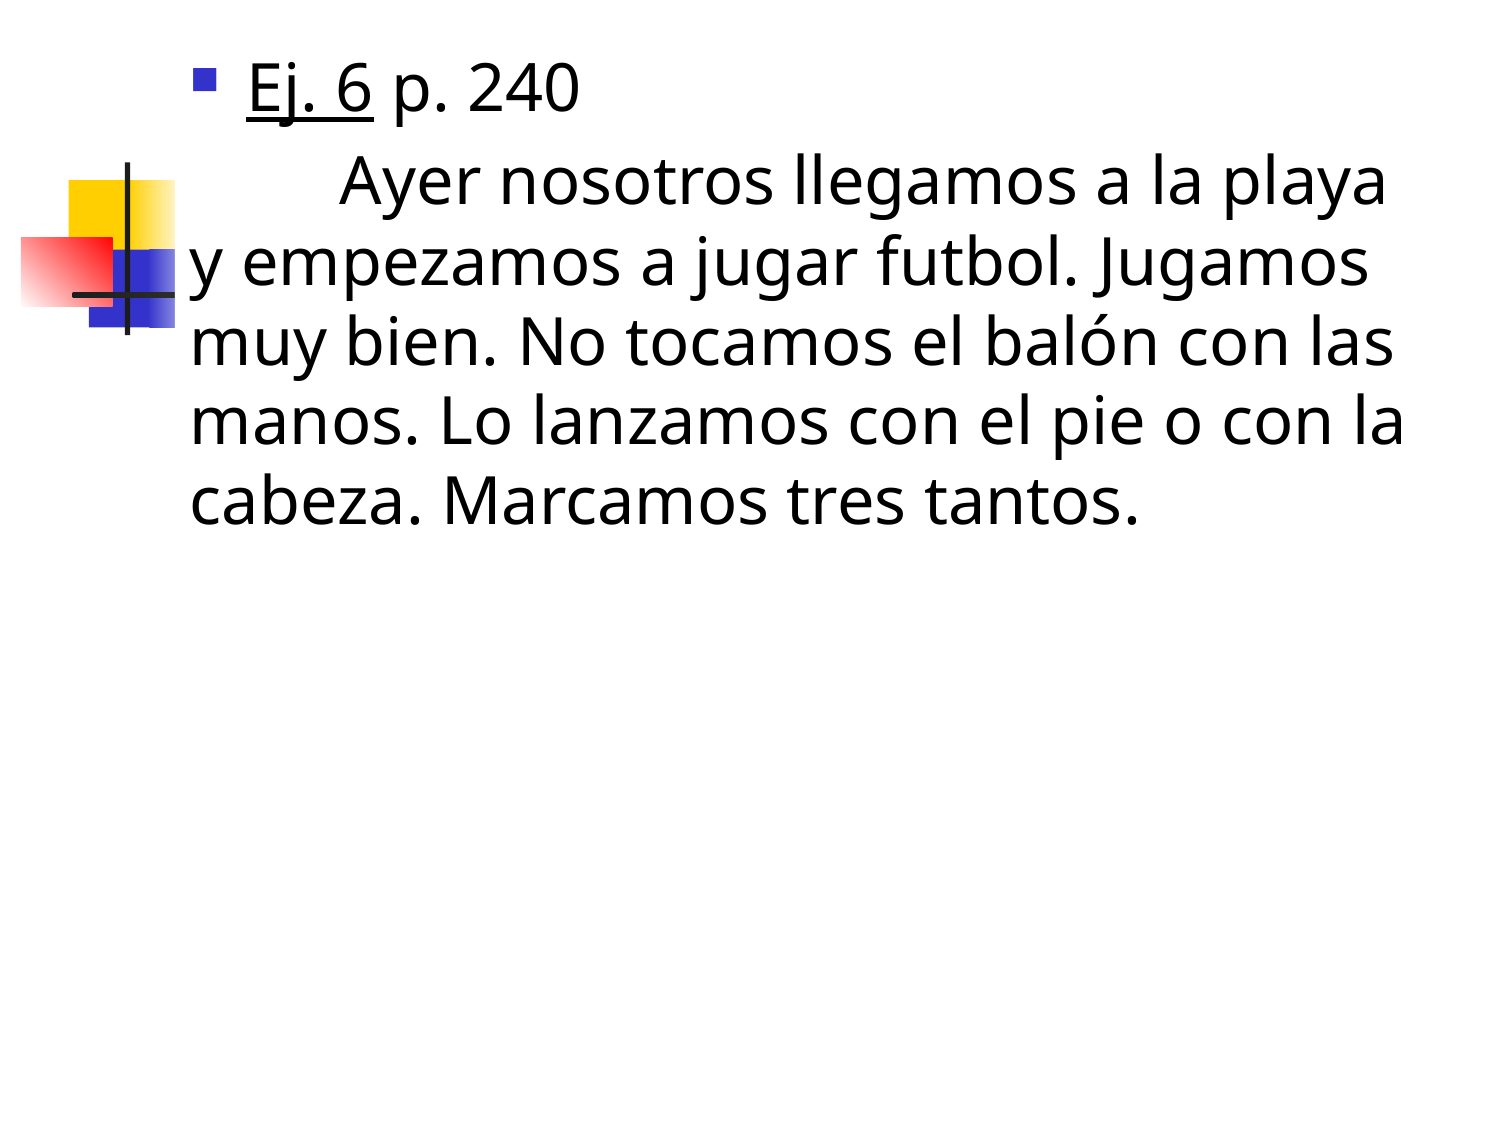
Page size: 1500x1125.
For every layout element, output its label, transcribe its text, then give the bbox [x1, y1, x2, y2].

list Ej. 6 p. 240 Ayer nosotros llegamos a la playa y empezamos a jugar futbol. Jugamos muy bien. No tocamos el balón con las manos. Lo lanzamos con el pie o con la cabeza. Marcamos tres tantos. [174, 37, 1450, 600]
